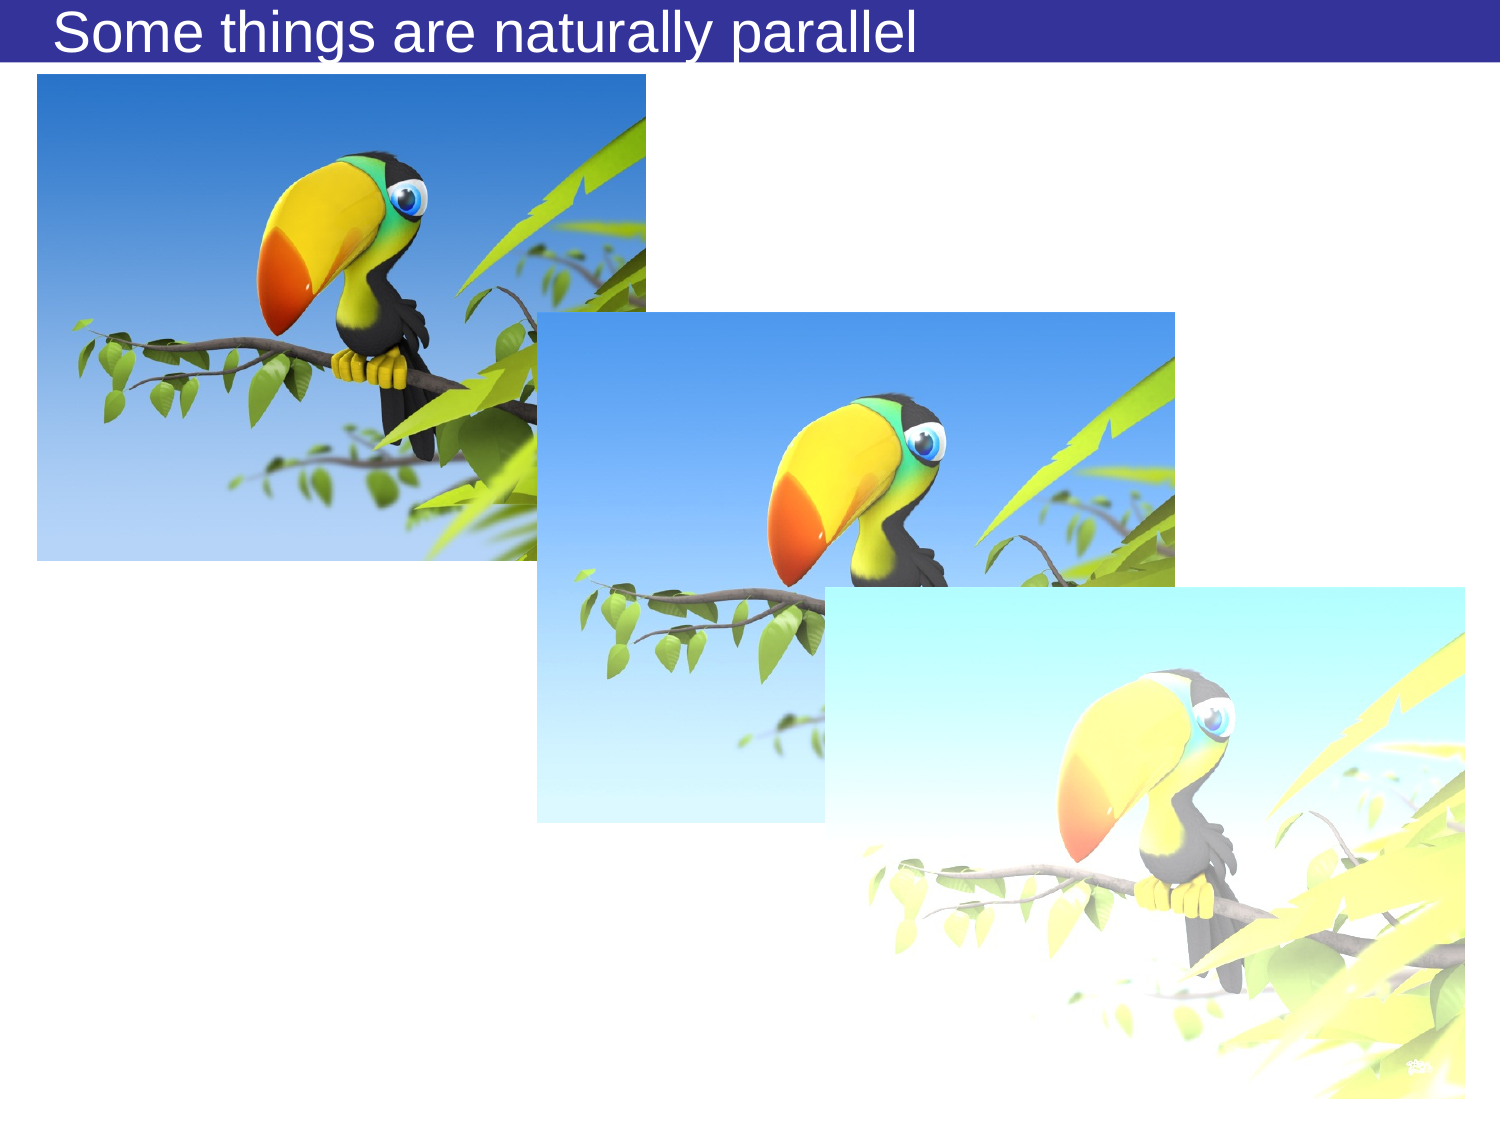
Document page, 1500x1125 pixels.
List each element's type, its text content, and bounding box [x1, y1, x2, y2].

title Some things are naturally parallel [37, 7, 1426, 51]
picture [37, 74, 1465, 1099]
